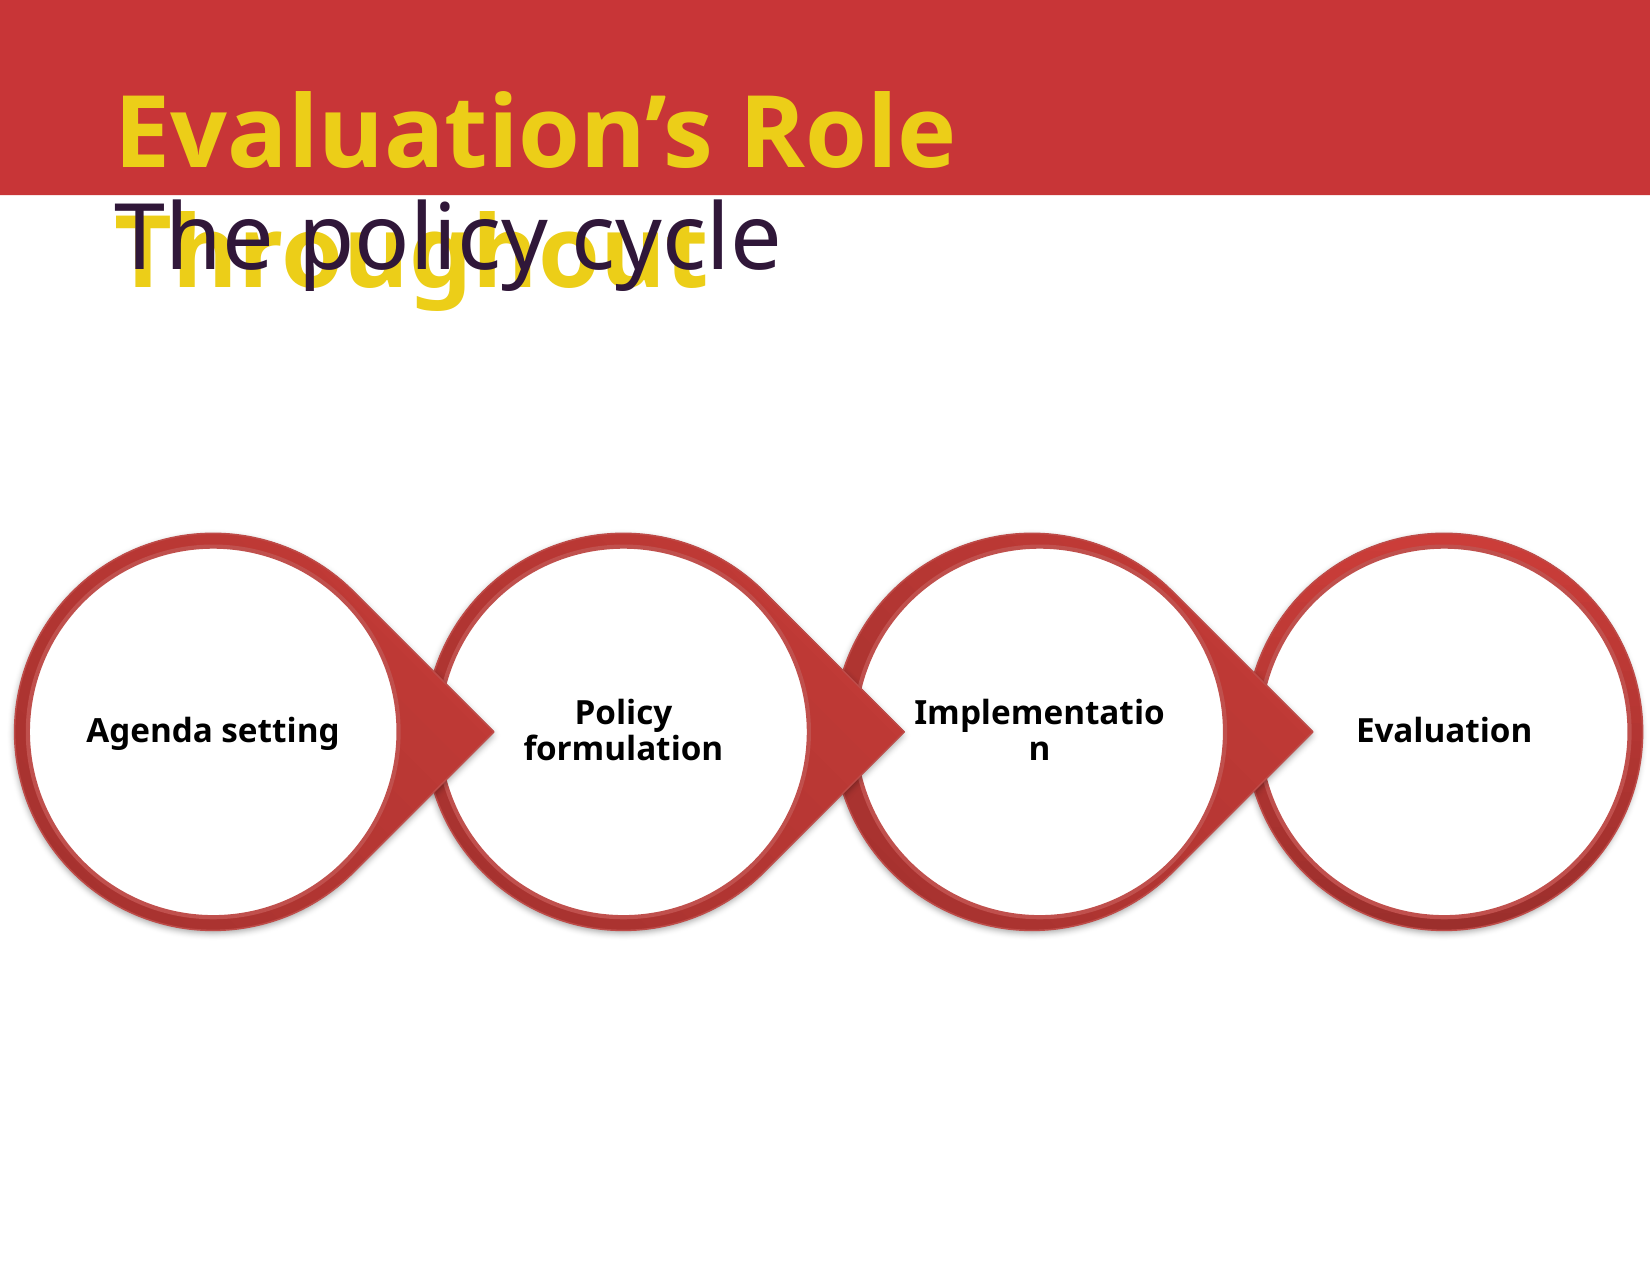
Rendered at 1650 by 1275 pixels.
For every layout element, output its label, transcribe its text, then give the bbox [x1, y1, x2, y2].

list The policy cycle [100, 170, 1188, 346]
title Evaluation’s Role Throughout [100, 60, 1524, 248]
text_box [0, 374, 1650, 1090]
